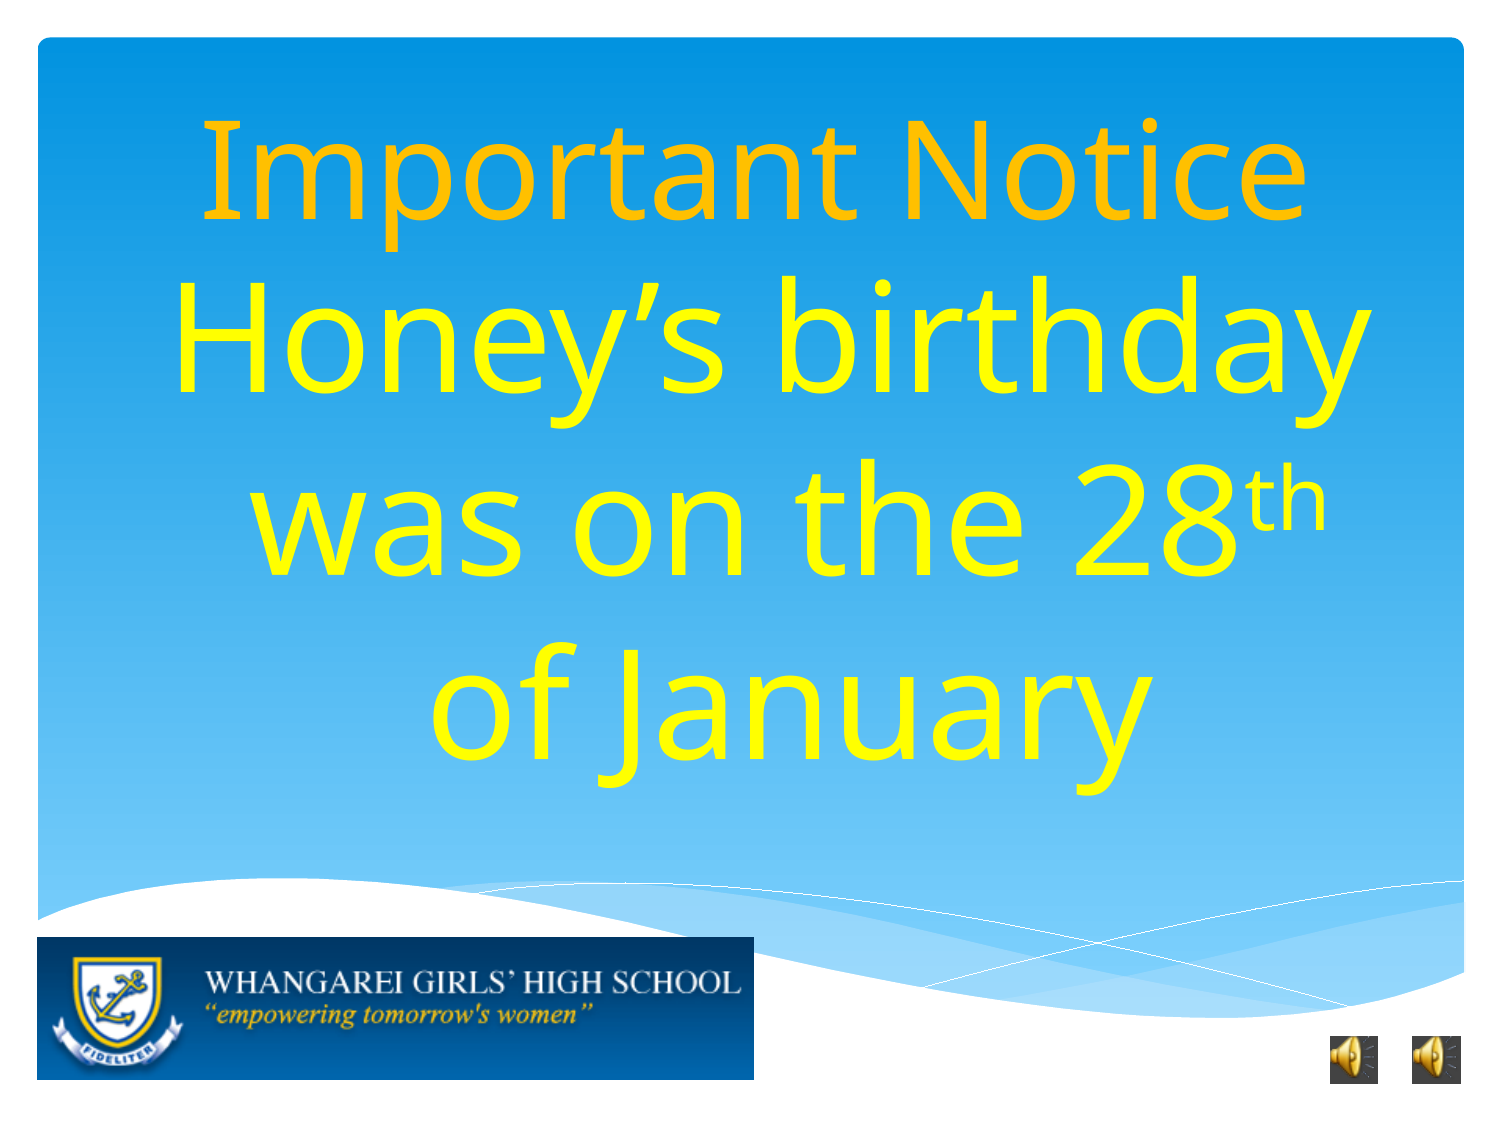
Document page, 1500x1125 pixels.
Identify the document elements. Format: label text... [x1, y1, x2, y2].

text_box Honey’s birthday was on the 28th of January [149, 231, 1391, 963]
picture [37, 937, 754, 1080]
text_box Important Notice [149, 37, 1362, 255]
picture [1411, 1034, 1462, 1086]
picture [1328, 1034, 1380, 1086]
